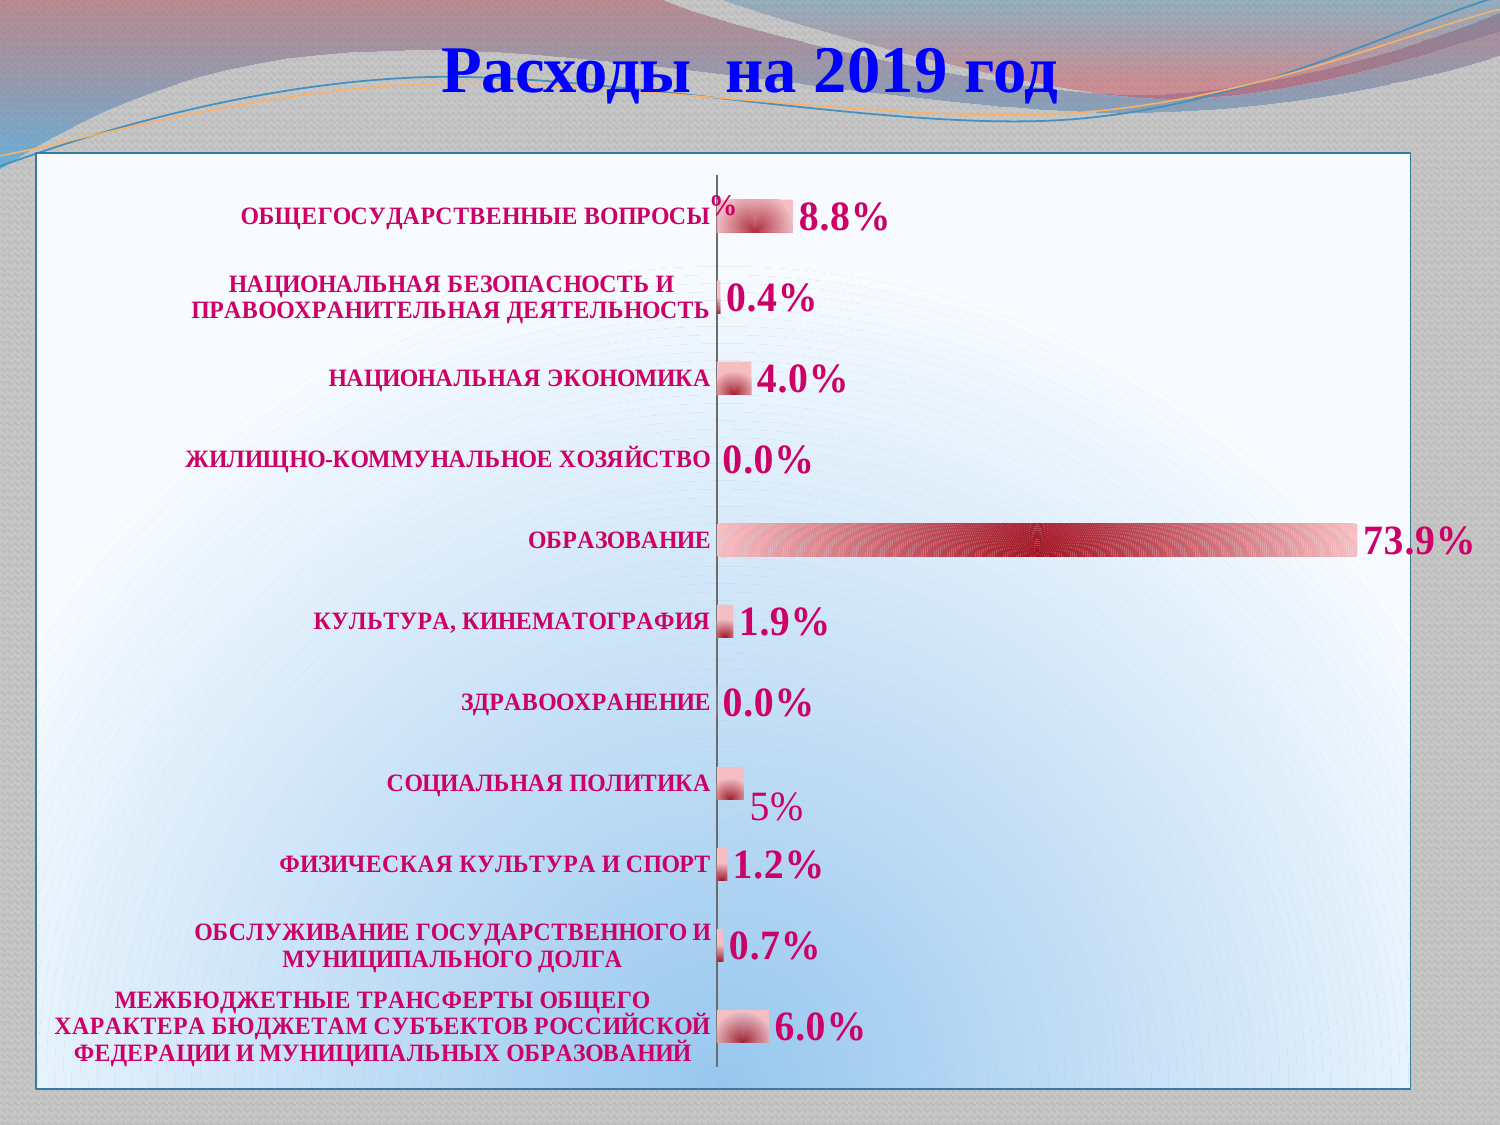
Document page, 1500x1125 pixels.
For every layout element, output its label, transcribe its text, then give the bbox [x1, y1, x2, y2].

chart [34, 152, 1477, 1091]
title Расходы на 2019 год [0, 35, 1500, 106]
